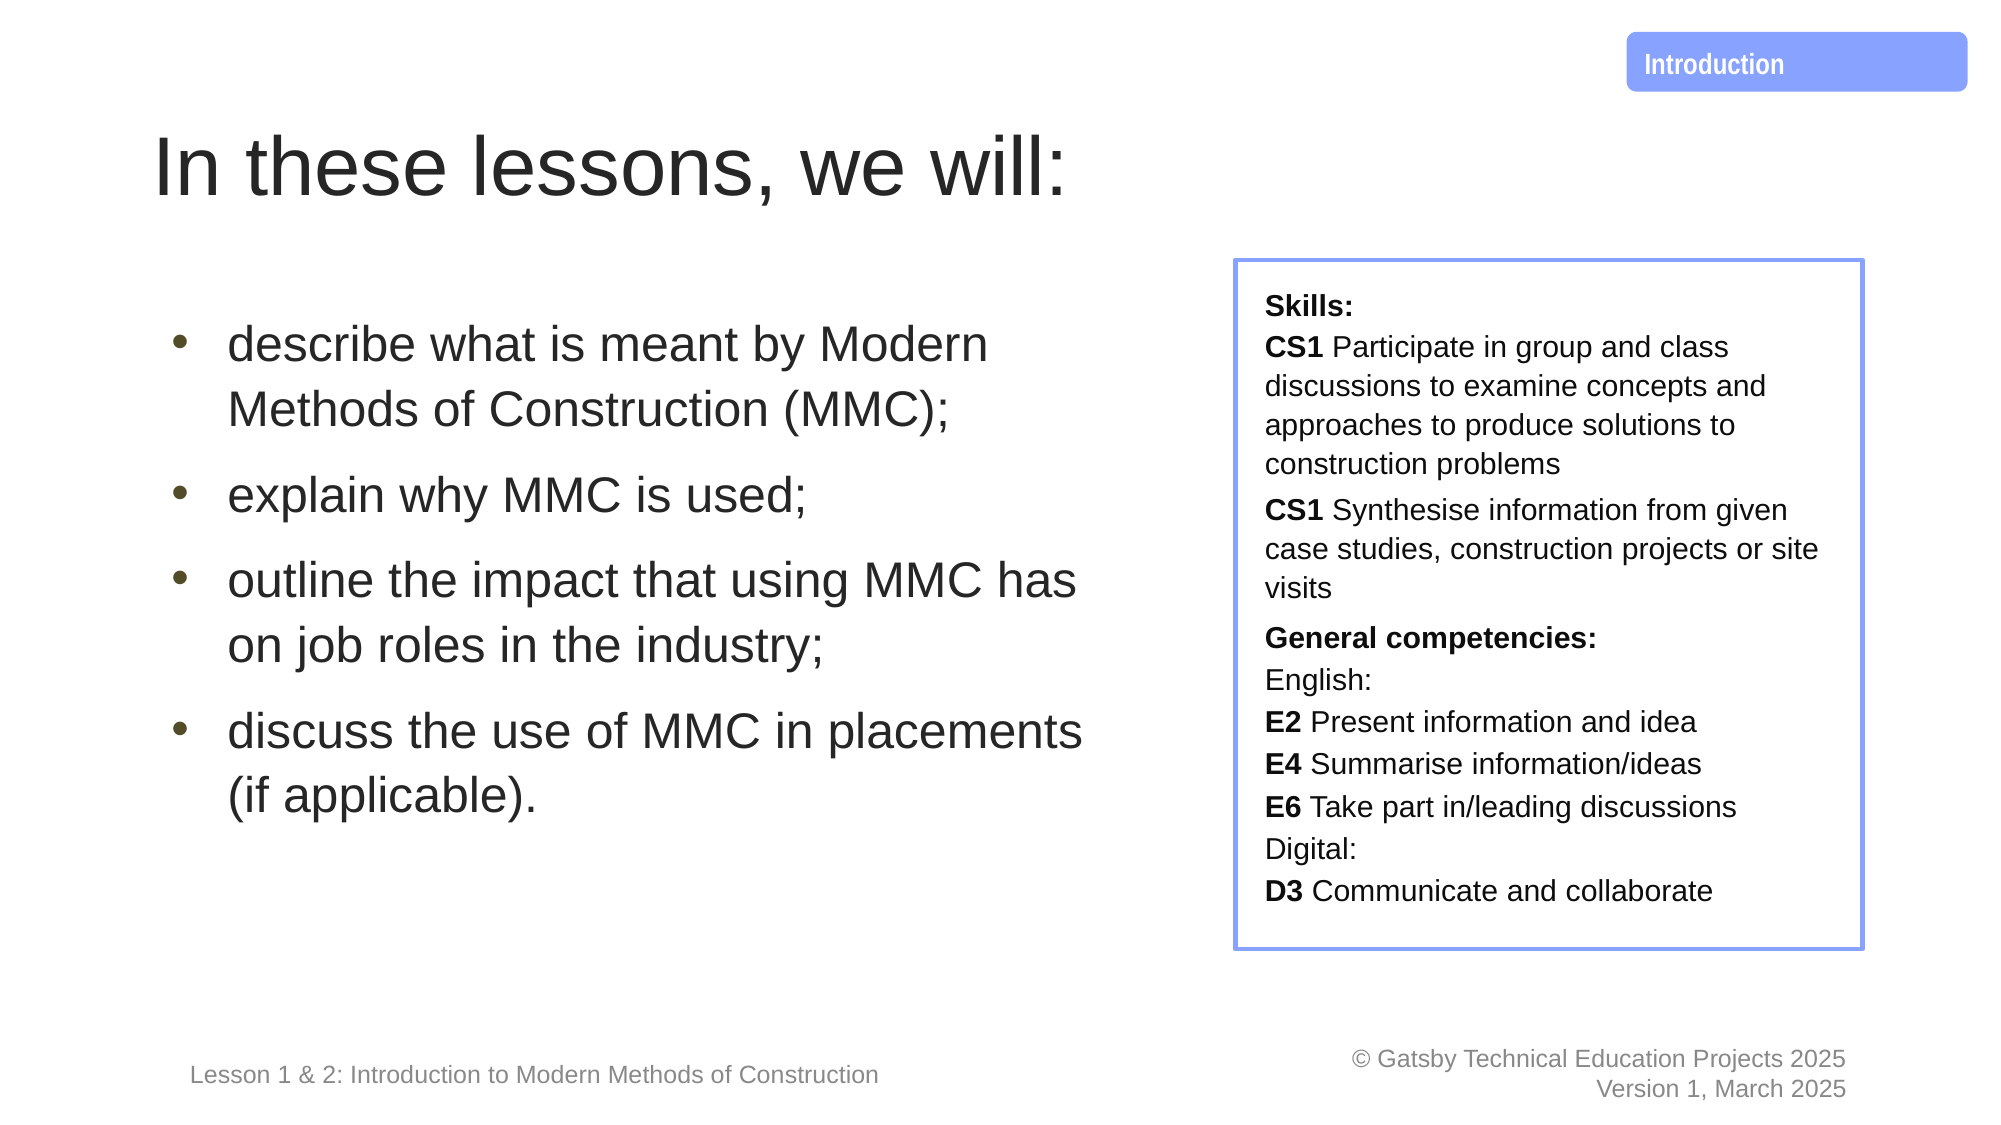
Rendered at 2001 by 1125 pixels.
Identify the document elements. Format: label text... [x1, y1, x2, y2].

text_box Introduction [1626, 31, 1968, 92]
list Skills: CS1 Participate in group and class discussions to examine concepts and approaches to produce solutions to construction problems CS1 Synthesise information from given case studies, construction projects or site visits General competencies: English: E2 Present information and idea E4 Summarise information/ideas E6 Take part in/leading discussions Digital: D3 Communicate and collaborate [1233, 258, 1865, 951]
list Lesson 1 & 2: Introduction to Modern Methods of Construction [137, 1042, 944, 1103]
list describe what is meant by Modern Methods of Construction (MMC); explain why MMC is used; outline the impact that using MMC has on job roles in the industry; discuss the use of MMC in placements (if applicable). [137, 299, 1143, 1014]
title In these lessons, we will: [137, 59, 1863, 278]
